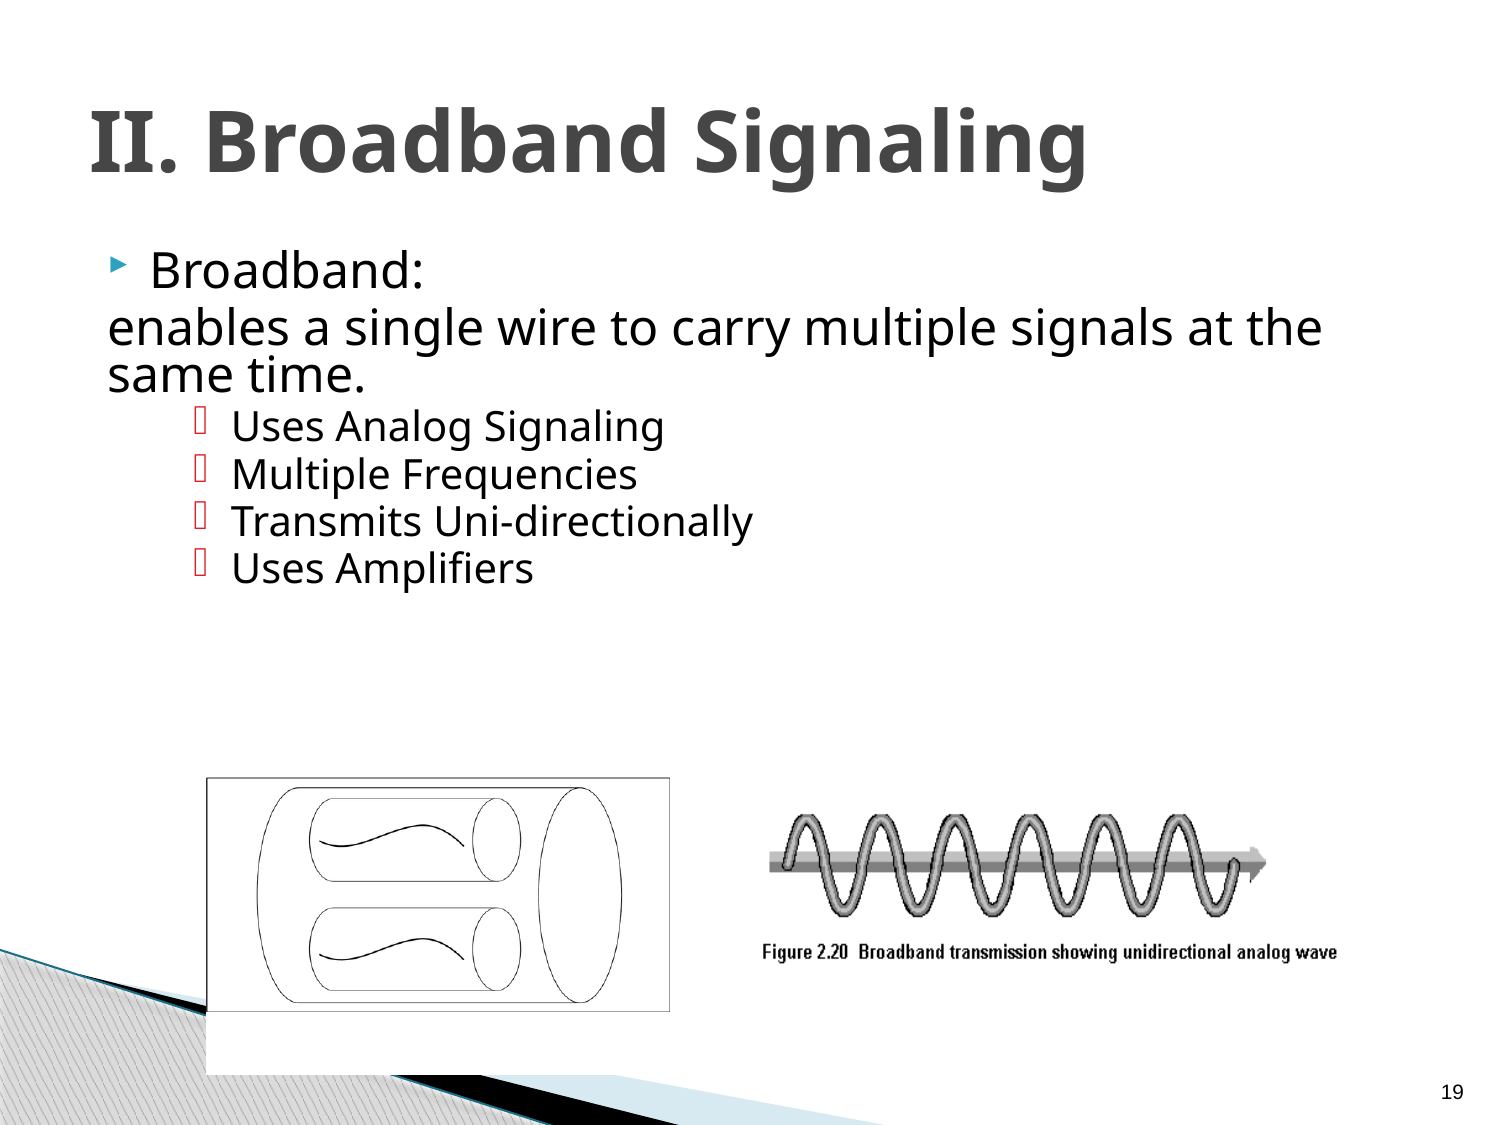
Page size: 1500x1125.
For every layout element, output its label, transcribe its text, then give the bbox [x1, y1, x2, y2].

slide_number 19 [1418, 1051, 1479, 1112]
title II. Broadband Signaling [75, 45, 1425, 233]
picture [756, 801, 1360, 969]
list Broadband: enables a single wire to carry multiple signals at the same time. Uses Analog Signaling Multiple Frequencies Transmits Uni-directionally Uses Amplifiers [75, 243, 1425, 986]
picture [206, 713, 670, 1076]
